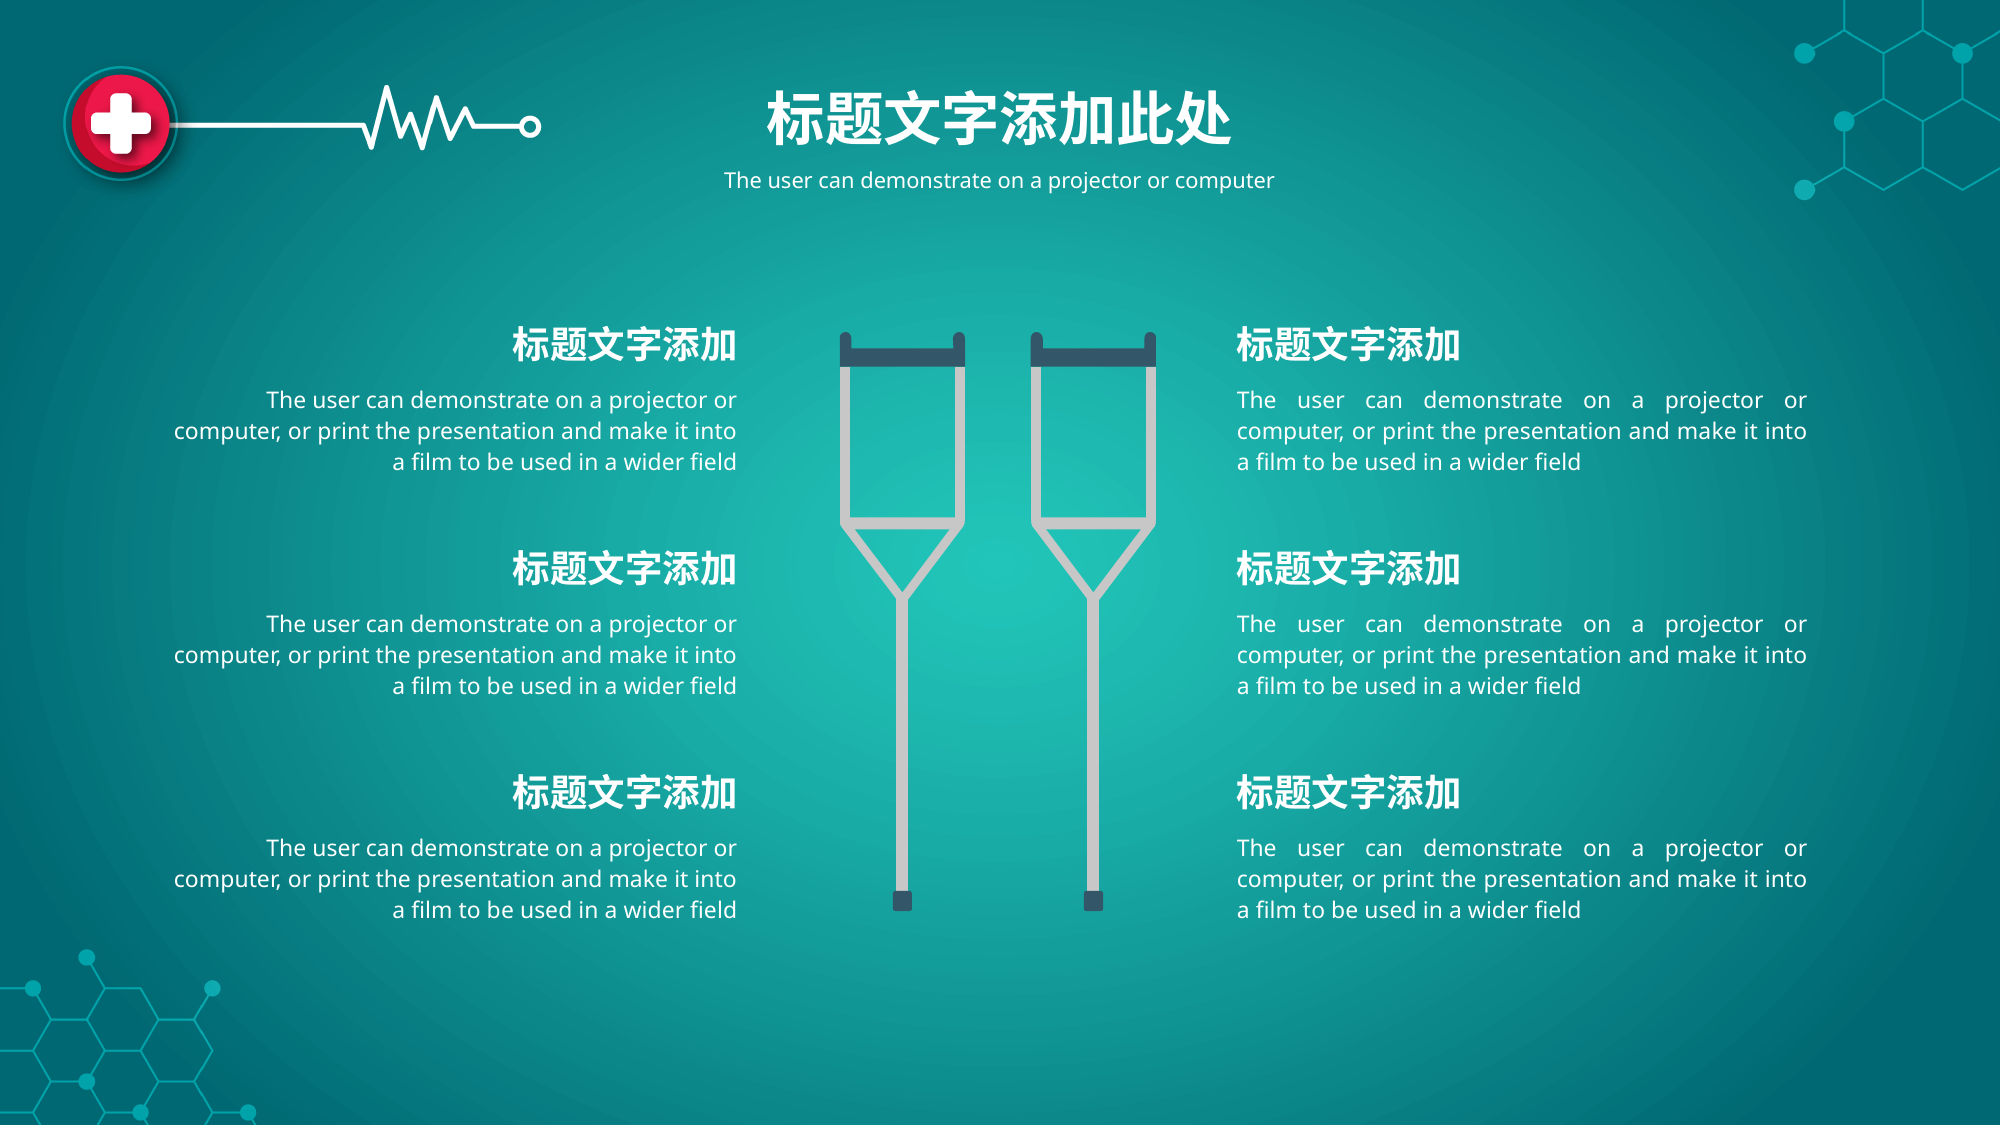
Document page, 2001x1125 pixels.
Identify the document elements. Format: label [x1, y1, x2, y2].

text_box [151, 761, 753, 933]
text_box [1222, 313, 1823, 485]
text_box [151, 537, 753, 709]
picture [0, 0, 2000, 1125]
text_box [1222, 761, 1823, 933]
text_box [1222, 537, 1823, 709]
text_box [660, 74, 1340, 199]
text_box [151, 313, 753, 485]
